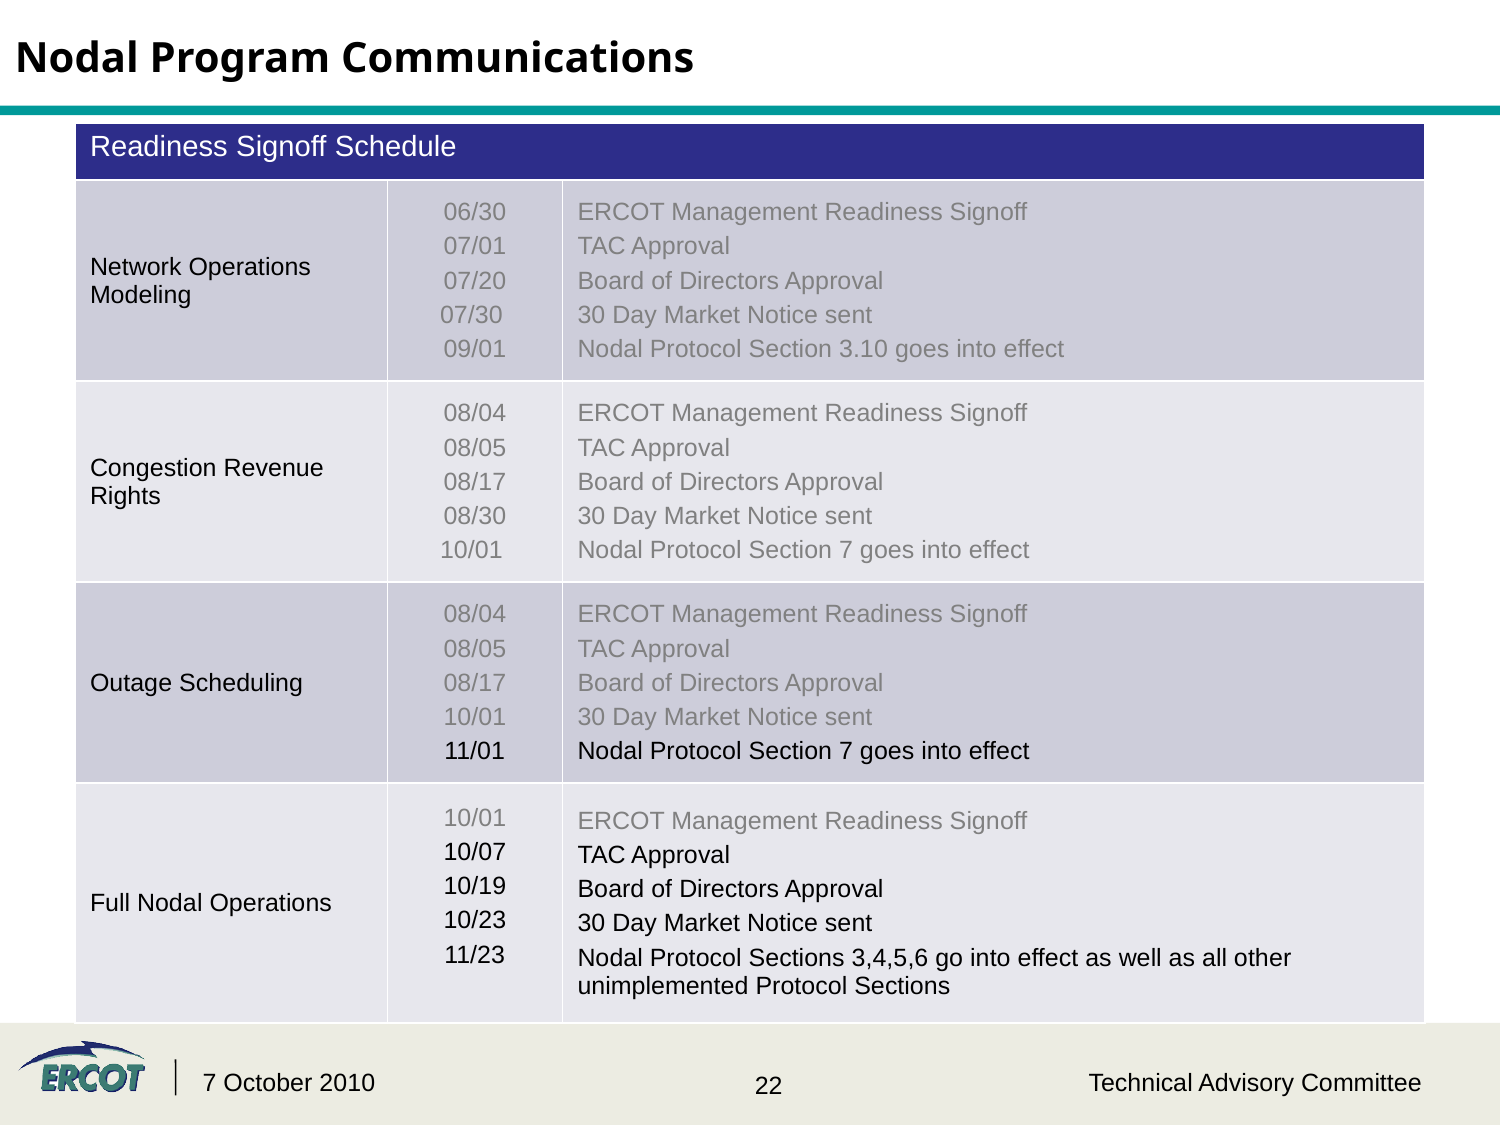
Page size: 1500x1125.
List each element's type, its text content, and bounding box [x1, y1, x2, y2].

table_cell Congestion Revenue Rights [76, 382, 387, 581]
table_cell Outage Scheduling [76, 583, 387, 782]
table_cell Full Nodal Operations [76, 784, 387, 1022]
table_cell ERCOT Management Readiness Signoff TAC Approval Board of Directors Approval 30 Day Market Notice sent Nodal Protocol Section 3.10 goes into effect [563, 181, 1424, 380]
table_cell 08/04 08/05 08/17 10/01 11/01 [388, 583, 562, 782]
footer Technical Advisory Committee [1024, 1059, 1438, 1125]
table_cell ERCOT Management Readiness Signoff TAC Approval Board of Directors Approval 30 Day Market Notice sent Nodal Protocol Sections 3,4,5,6 go into effect as well as all other unimplemented Protocol Sections [563, 784, 1424, 1022]
table_cell 06/30 07/01 07/20 07/30 09/01 [388, 181, 562, 380]
table_cell 08/04 08/05 08/17 08/30 10/01 [388, 382, 562, 581]
picture [10, 1031, 151, 1111]
text_box Nodal Program Communications [0, 0, 1500, 113]
table_cell ERCOT Management Readiness Signoff TAC Approval Board of Directors Approval 30 Day Market Notice sent Nodal Protocol Section 7 goes into effect [563, 382, 1424, 581]
table_header Readiness Signoff Schedule [76, 124, 1424, 179]
table_cell ERCOT Management Readiness Signoff TAC Approval Board of Directors Approval 30 Day Market Notice sent Nodal Protocol Section 7 goes into effect [563, 583, 1424, 782]
table_cell Network Operations Modeling [76, 181, 387, 380]
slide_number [187, 1059, 538, 1125]
table_cell 10/01 10/07 10/19 10/23 11/23 [388, 784, 562, 1022]
